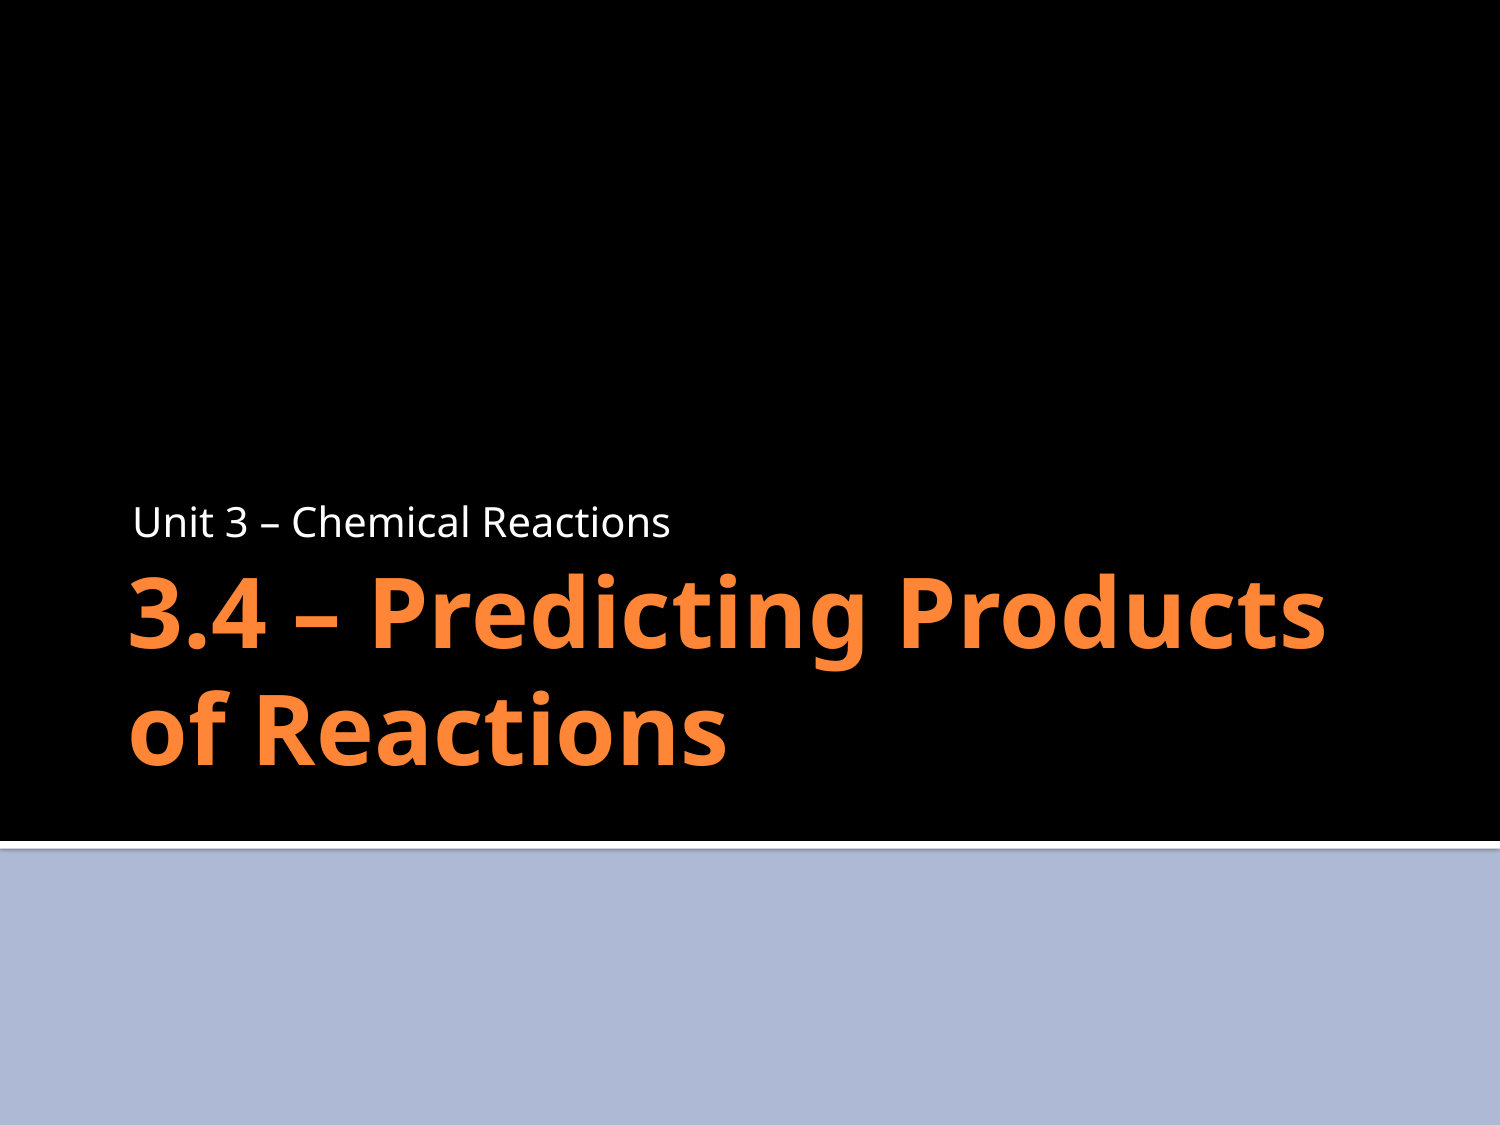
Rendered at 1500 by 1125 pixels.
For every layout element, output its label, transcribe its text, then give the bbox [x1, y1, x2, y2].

title 3.4 – Predicting Products of Reactions [112, 550, 1438, 825]
subtitle Unit 3 – Chemical Reactions [112, 299, 1438, 546]
